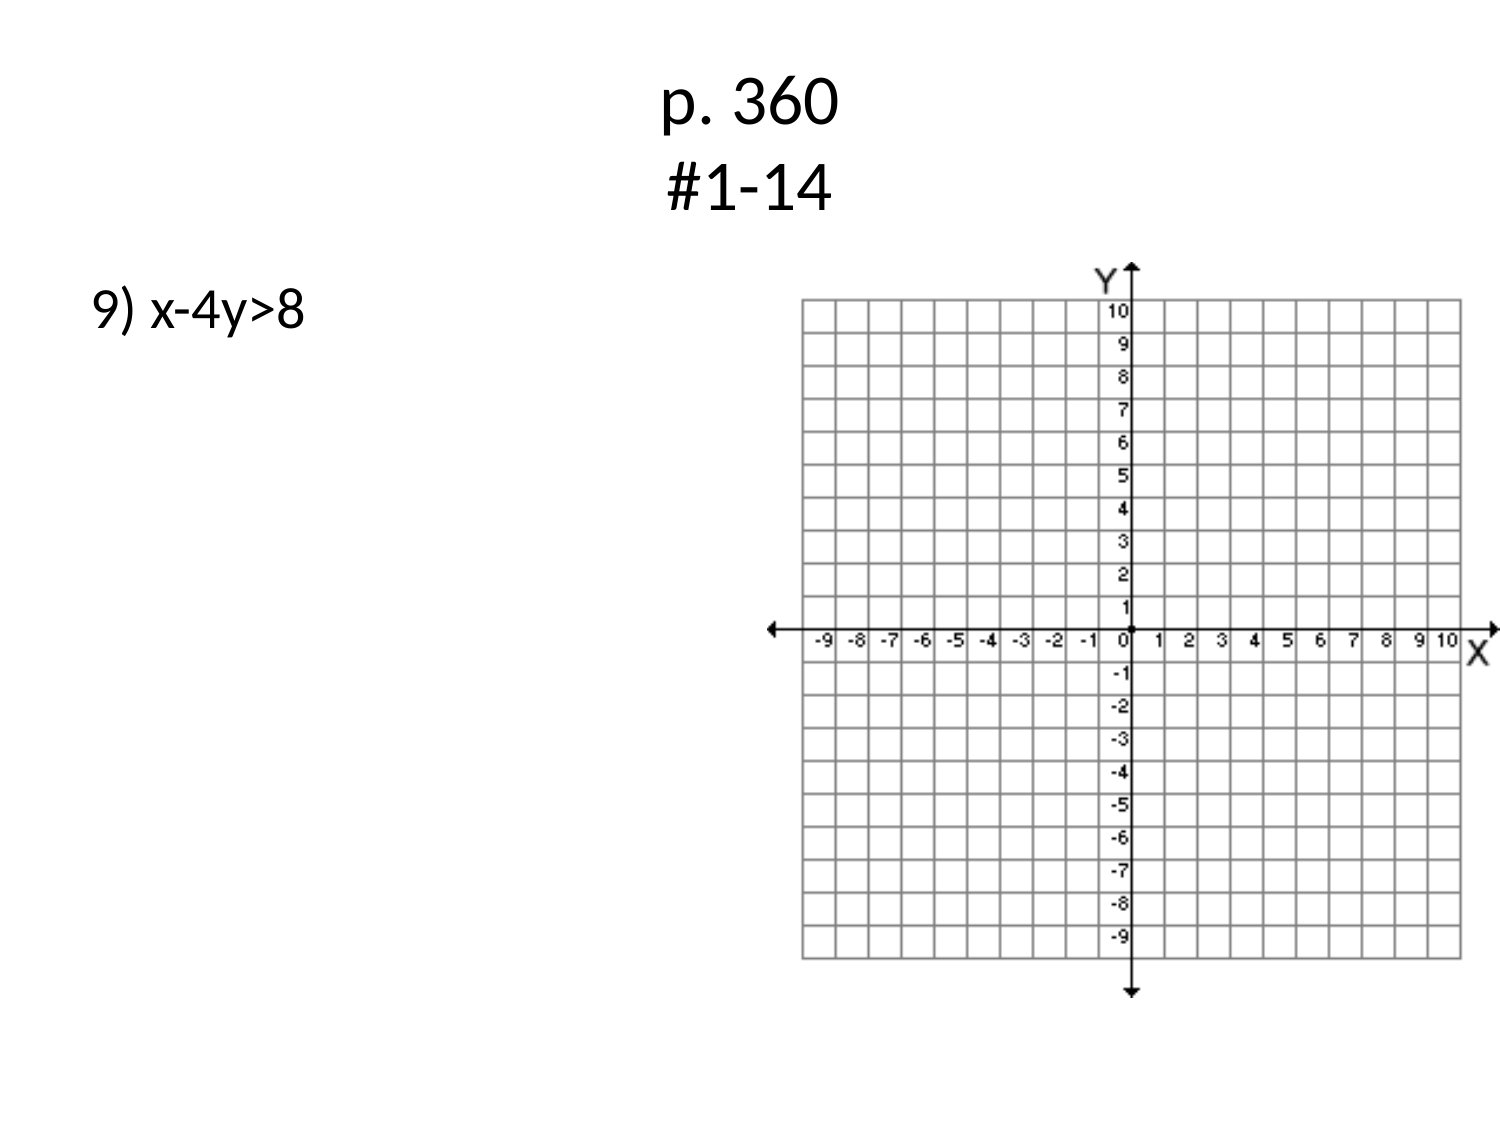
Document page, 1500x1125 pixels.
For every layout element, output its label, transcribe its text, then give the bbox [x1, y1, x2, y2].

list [767, 262, 1500, 998]
list 9) x-4y>8 [75, 262, 738, 1005]
title p. 360 #1-14 [75, 45, 1425, 233]
